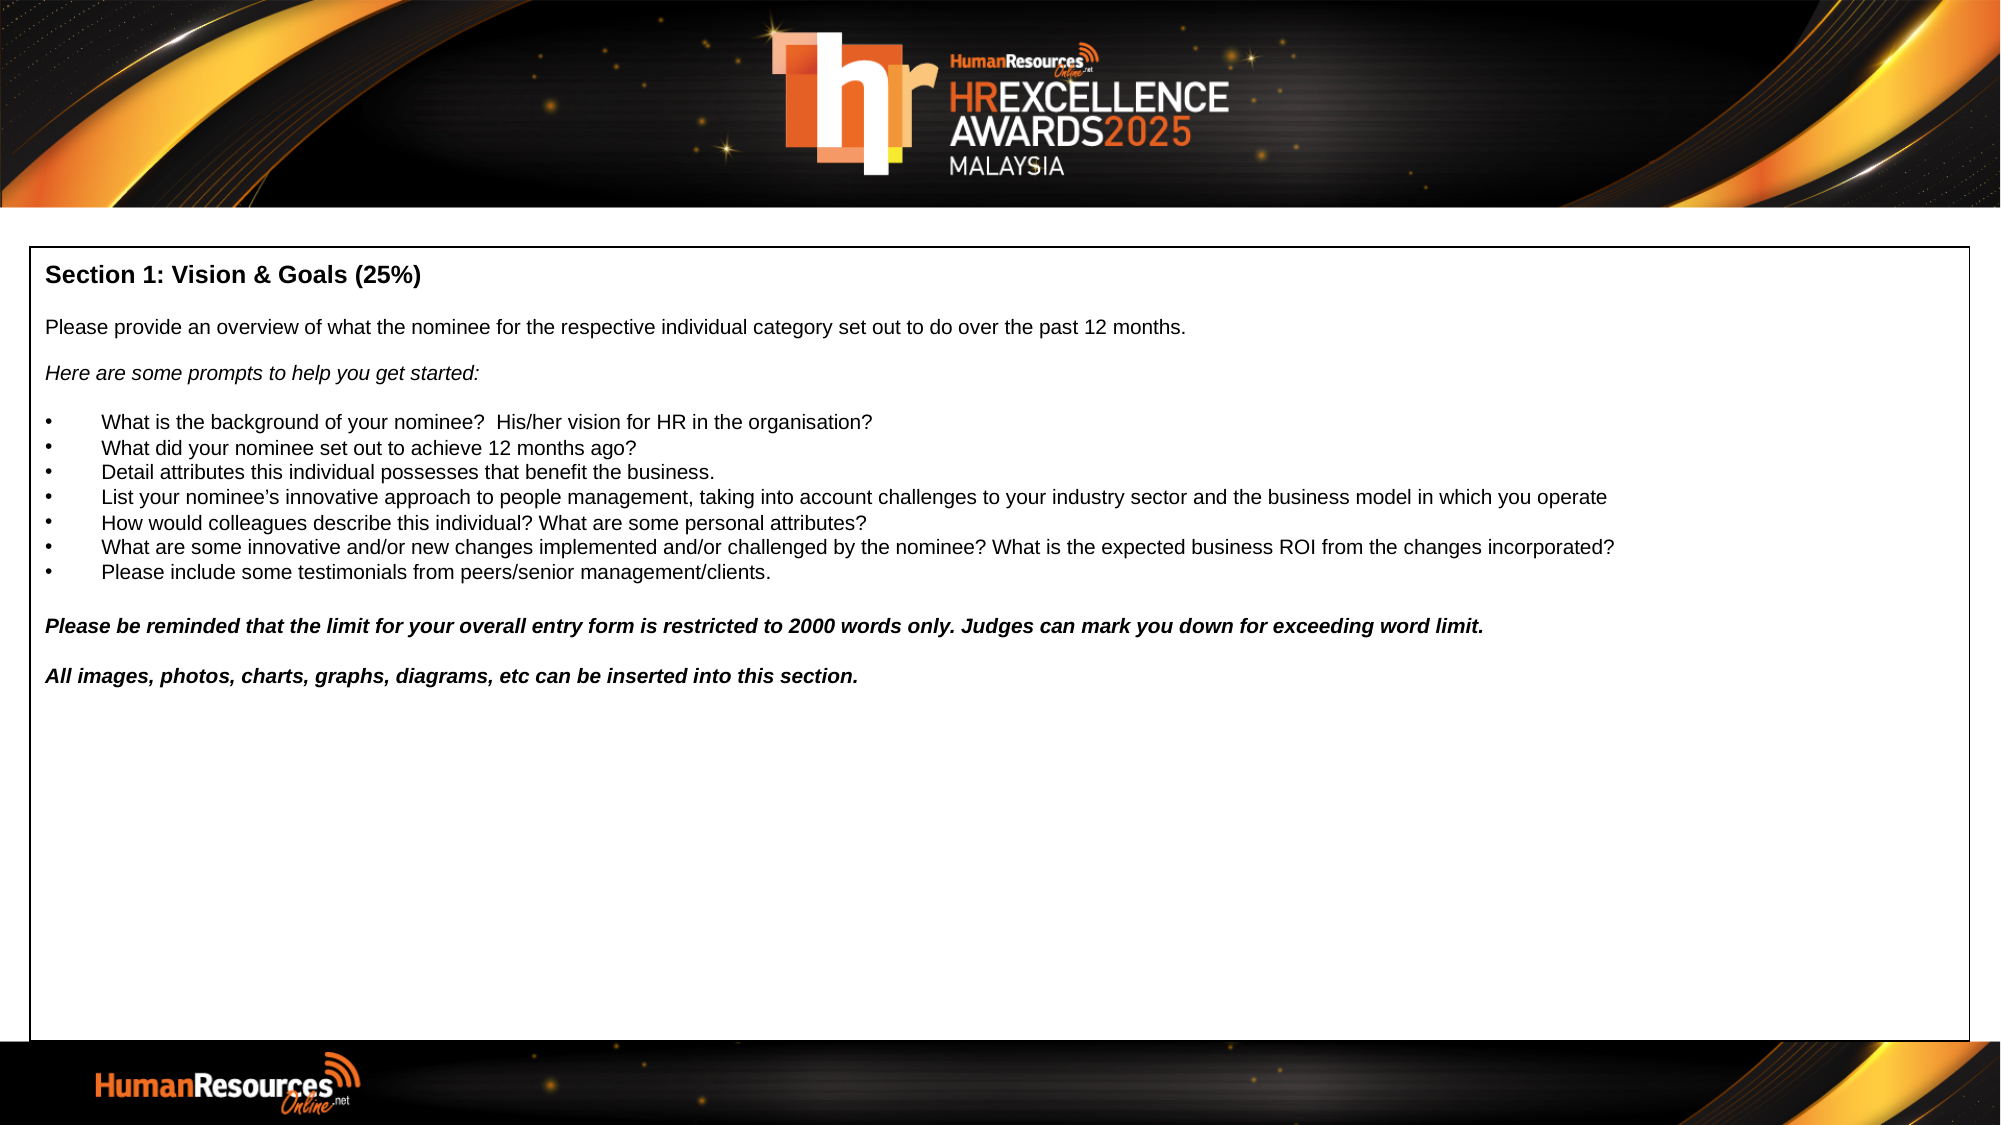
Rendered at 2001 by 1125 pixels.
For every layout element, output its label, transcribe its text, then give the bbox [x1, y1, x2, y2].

text_box Section 1: Vision & Goals (25%) Please provide an overview of what the nominee for the respective individual category set out to do over the past 12 months. Here are some prompts to help you get started: What is the background of your nominee? His/her vision for HR in the organisation? What did your nominee set out to achieve 12 months ago? Detail attributes this individual possesses that benefit the business. List your nominee’s innovative approach to people management, taking into account challenges to your industry sector and the business model in which you operate How would colleagues describe this individual? What are some personal attributes? What are some innovative and/or new changes implemented and/or challenged by the nominee? What is the expected business ROI from the changes incorporated? Please include some testimonials from peers/senior management/clients. Please be reminded that the limit for your overall entry form is restricted to 2000 words only. Judges can mark you down for exceeding word limit. All images, photos, charts, graphs, diagrams, etc can be inserted into this section. [30, 246, 1970, 1042]
picture [0, 0, 2001, 1125]
